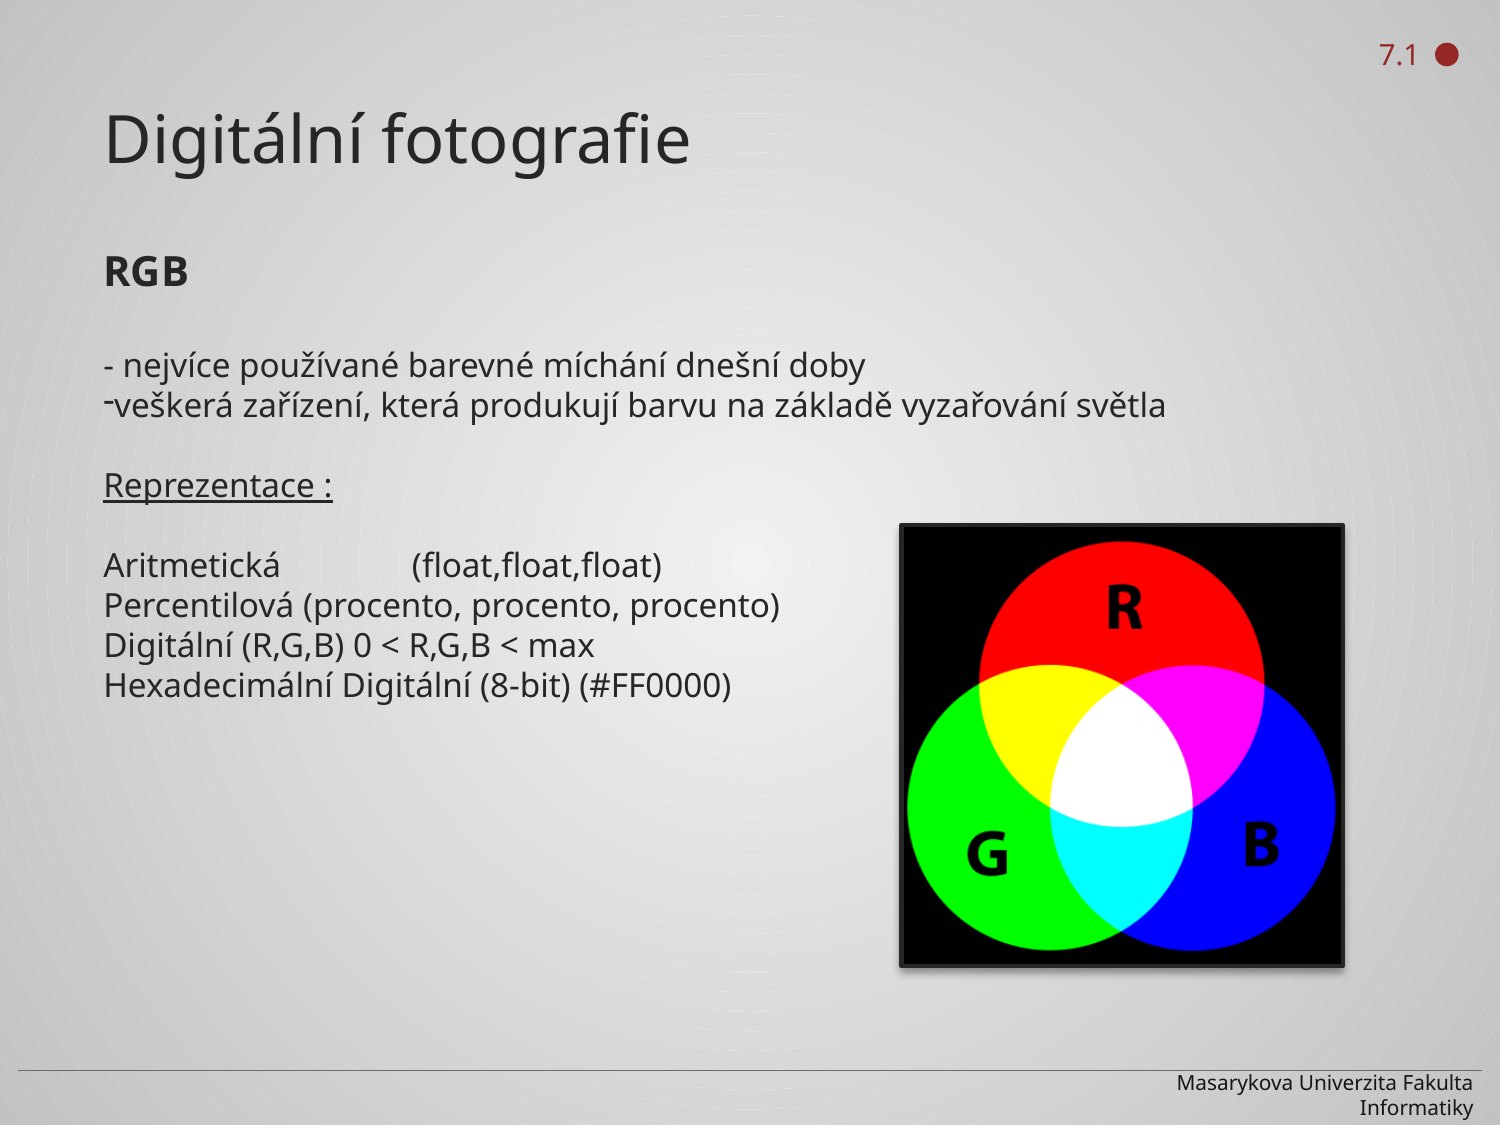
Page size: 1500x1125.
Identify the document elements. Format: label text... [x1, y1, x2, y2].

text_box Digitální fotografie [88, 89, 1436, 184]
picture [903, 526, 1341, 965]
footer Masarykova Univerzita Fakulta Informatiky [1092, 1065, 1489, 1125]
text_box RGB - nejvíce používané barevné míchání dnešní doby veškerá zařízení, která produkují barvu na základě vyzařování světla Reprezentace : Aritmetická (float,float,float) Percentilová (procento, procento, procento) Digitální (R,G,B) 0 < R,G,B < max Hexadecimální Digitální (8-bit) (#FF0000) [88, 236, 1436, 762]
text_box 7.1 [1364, 29, 1459, 79]
